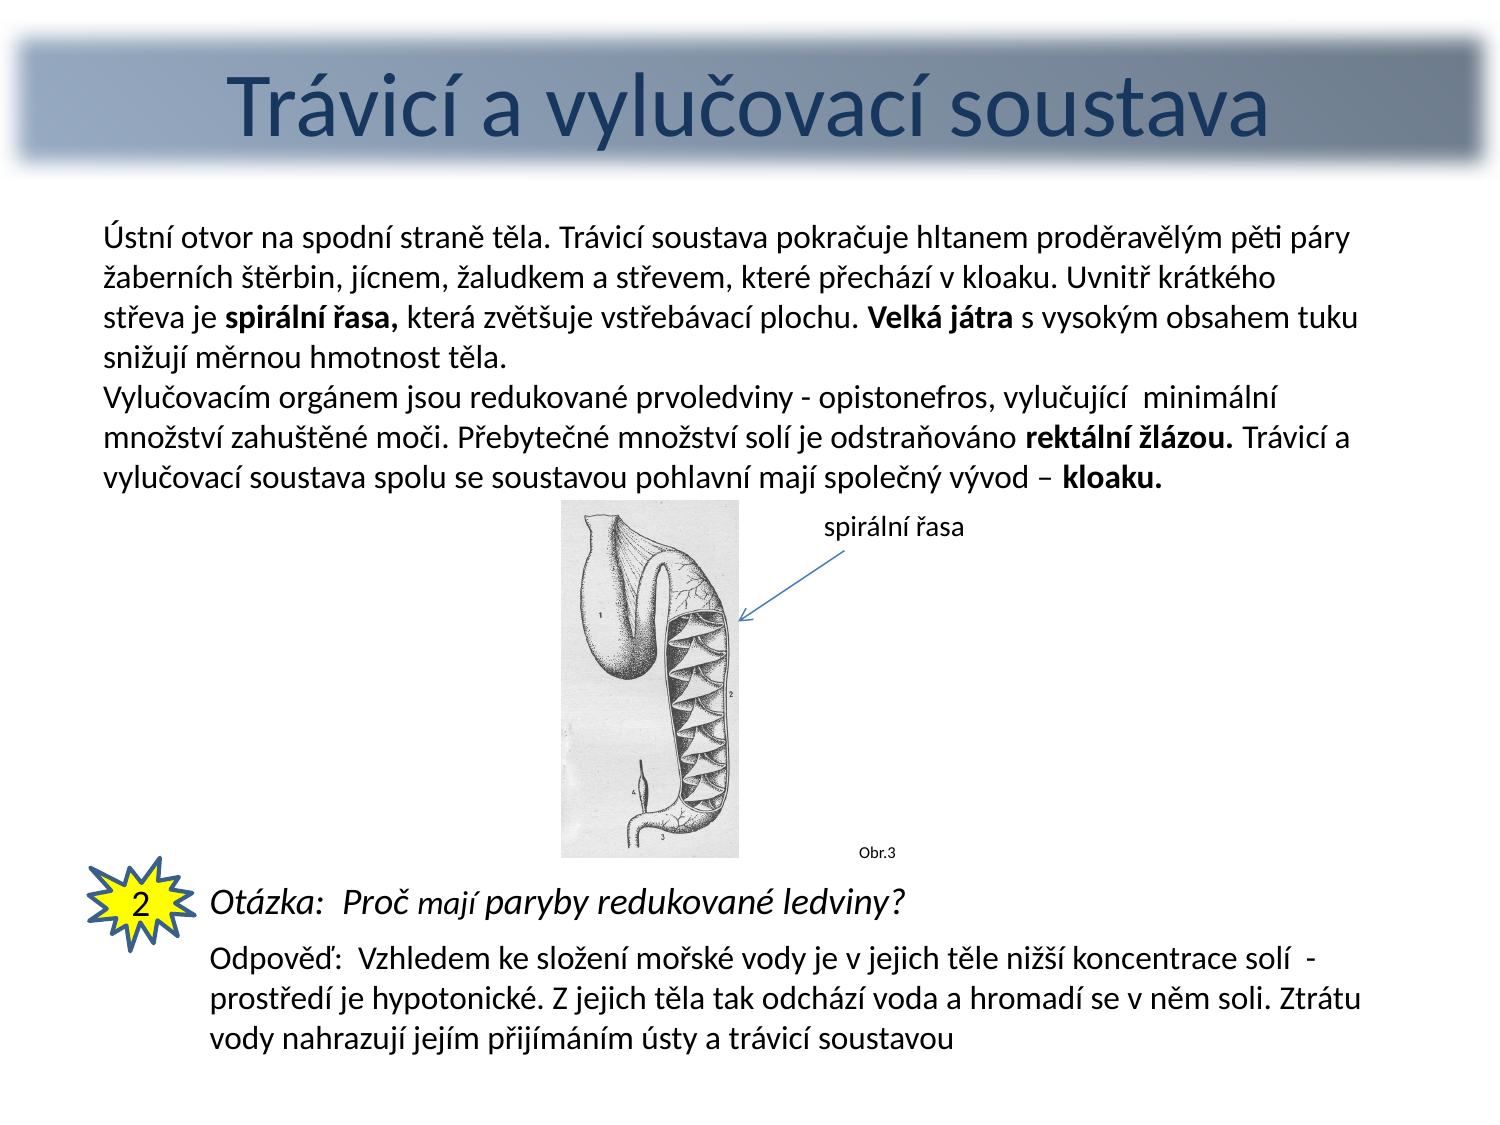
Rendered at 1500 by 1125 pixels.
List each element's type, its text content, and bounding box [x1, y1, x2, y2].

text_box Ústní otvor na spodní straně těla. Trávicí soustava pokračuje hltanem proděravělým pěti páry žaberních štěrbin, jícnem, žaludkem a střevem, které přechází v kloaku. Uvnitř krátkého střeva je spirální řasa, která zvětšuje vstřebávací plochu. Velká játra s vysokým obsahem tuku snižují měrnou hmotnost těla. Vylučovacím orgánem jsou redukované prvoledviny - opistonefros, vylučující minimální množství zahuštěné moči. Přebytečné množství solí je odstraňováno rektální žlázou. Trávicí a vylučovací soustava spolu se soustavou pohlavní mají společný vývod – kloaku. [88, 208, 1376, 503]
picture [560, 500, 739, 859]
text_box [737, 550, 845, 622]
text_box Obr.3 [844, 834, 1022, 869]
text_box Odpověď: Vzhledem ke složení mořské vody je v jejich těle nižší koncentrace solí - prostředí je hypotonické. Z jejich těla tak odchází voda a hromadí se v něm soli. Ztrátu vody nahrazují jejím přijímáním ústy a trávicí soustavou [194, 928, 1435, 1064]
text_box Trávicí a vylučovací soustava [36, 55, 1467, 146]
text_box Otázka: Proč mají paryby redukované ledviny? [194, 869, 1329, 928]
text_box Část těla před ústním otvorem. [32, 51, 1472, 150]
text_box 2 [86, 855, 197, 954]
text_box spirální řasa [809, 500, 1105, 550]
